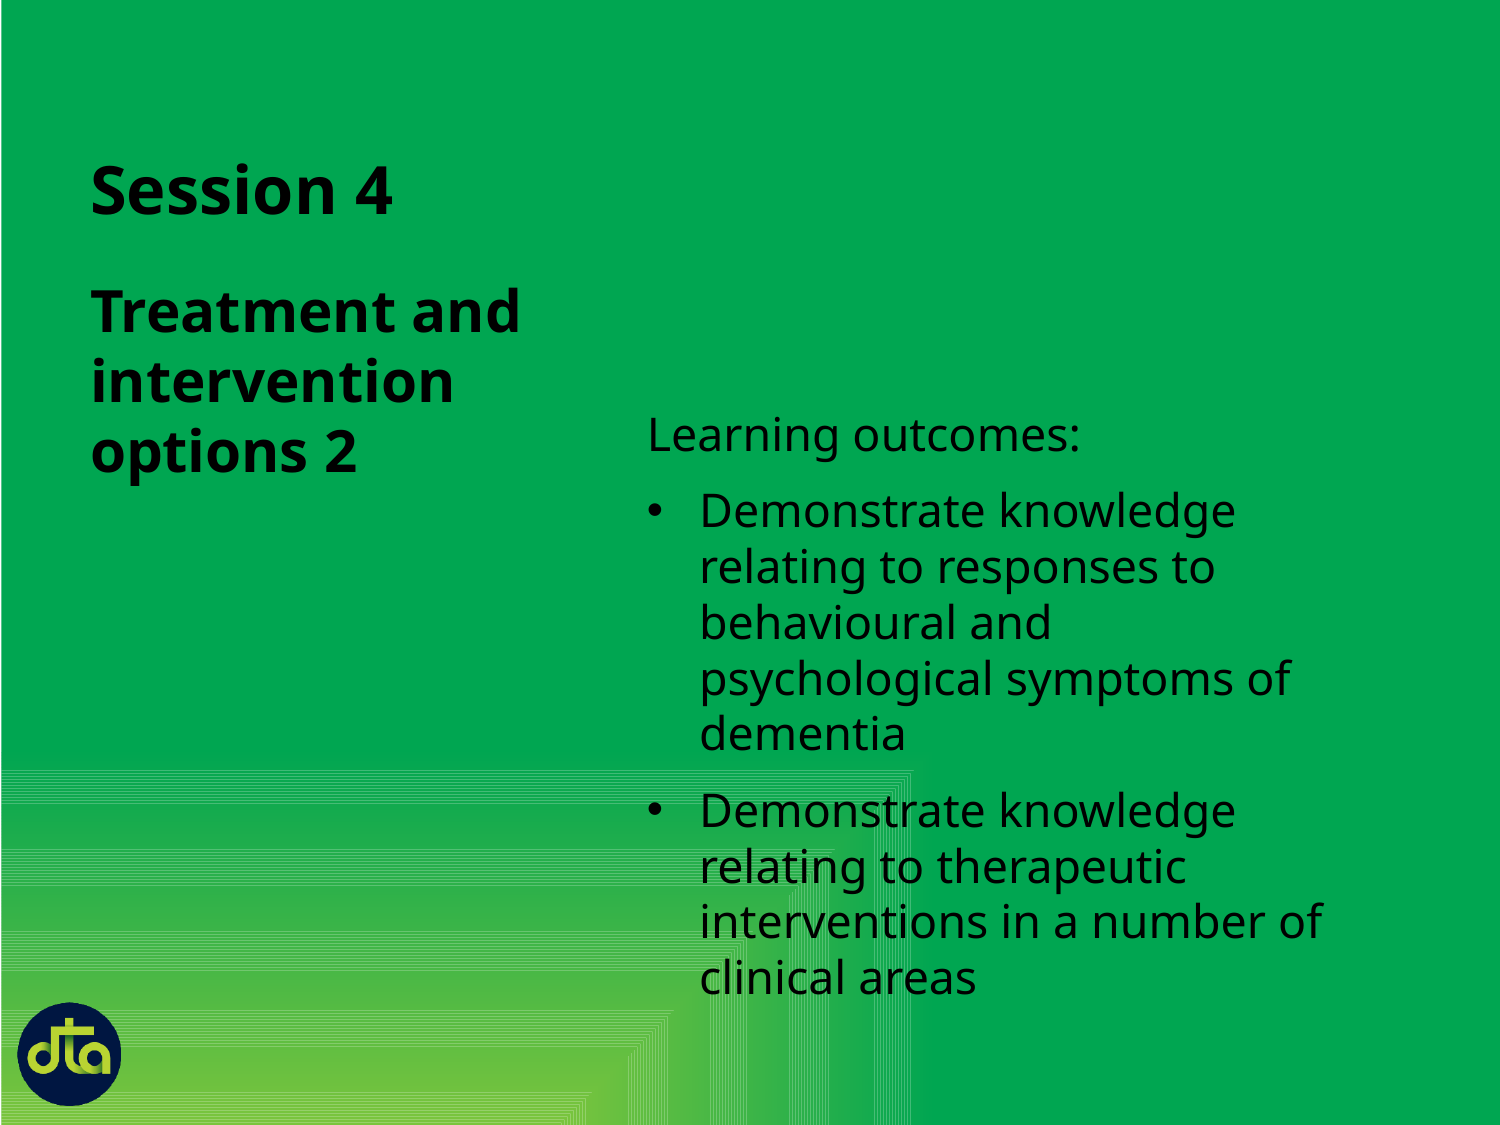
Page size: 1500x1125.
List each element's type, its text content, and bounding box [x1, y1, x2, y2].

text_box Session 4 [74, 44, 569, 236]
text_box Treatment and intervention options 2 [74, 267, 569, 973]
text_box Learning outcomes: Demonstrate knowledge relating to responses to behavioural and psychological symptoms of dementia Demonstrate knowledge relating to therapeutic interventions in a number of clinical areas [631, 397, 1375, 1012]
picture [17, 1002, 121, 1106]
